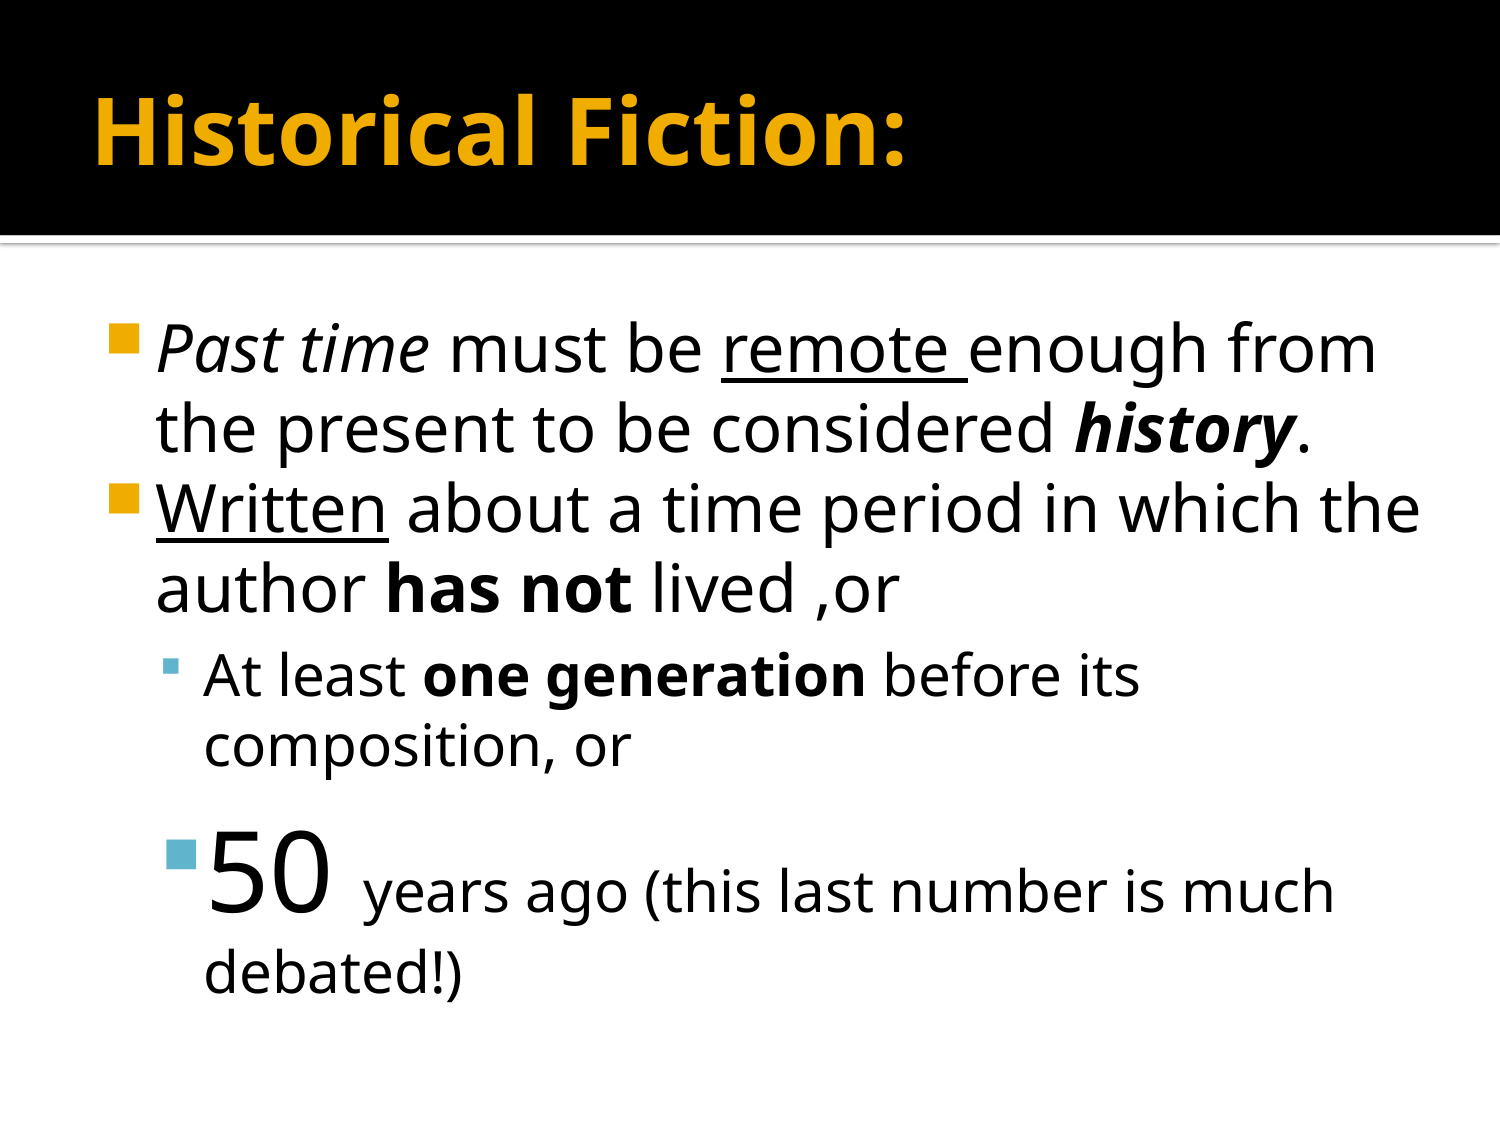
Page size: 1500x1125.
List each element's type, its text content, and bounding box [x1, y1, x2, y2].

title Historical Fiction: [75, 25, 1425, 231]
list Past time must be remote enough from the present to be considered history. Written about a time period in which the author has not lived ,or At least one generation before its composition, or 50 years ago (this last number is much debated!) [74, 290, 1451, 1051]
